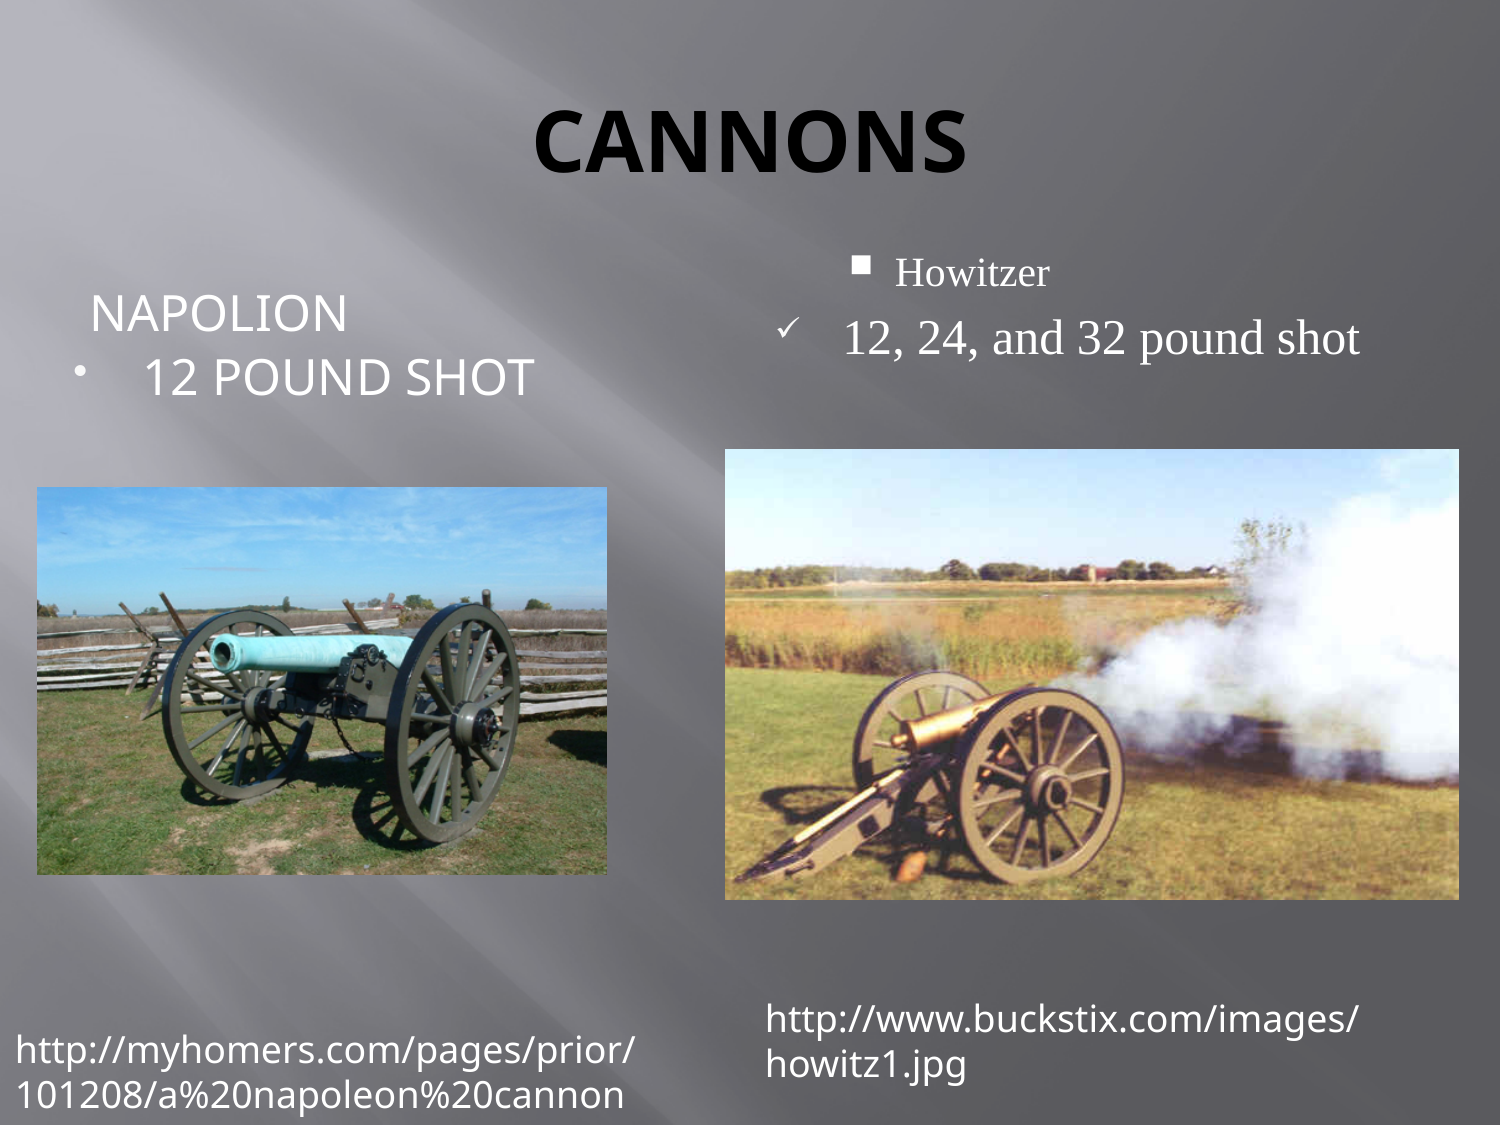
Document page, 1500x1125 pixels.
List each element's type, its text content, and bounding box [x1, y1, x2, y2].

text_box http://myhomers.com/pages/prior/101208/a%20napoleon%20cannon%2011.jpg [0, 1018, 750, 1125]
title CANNONS [75, 44, 1425, 233]
text_box http://www.buckstix.com/images/howitz1.jpg [749, 987, 1500, 1093]
picture [724, 449, 1459, 901]
list 12 POUND SHOT [37, 337, 563, 413]
list Howitzer 12, 24, and 32 pound shot [737, 237, 1401, 413]
list NAPOLION [75, 249, 737, 374]
picture [37, 487, 607, 875]
